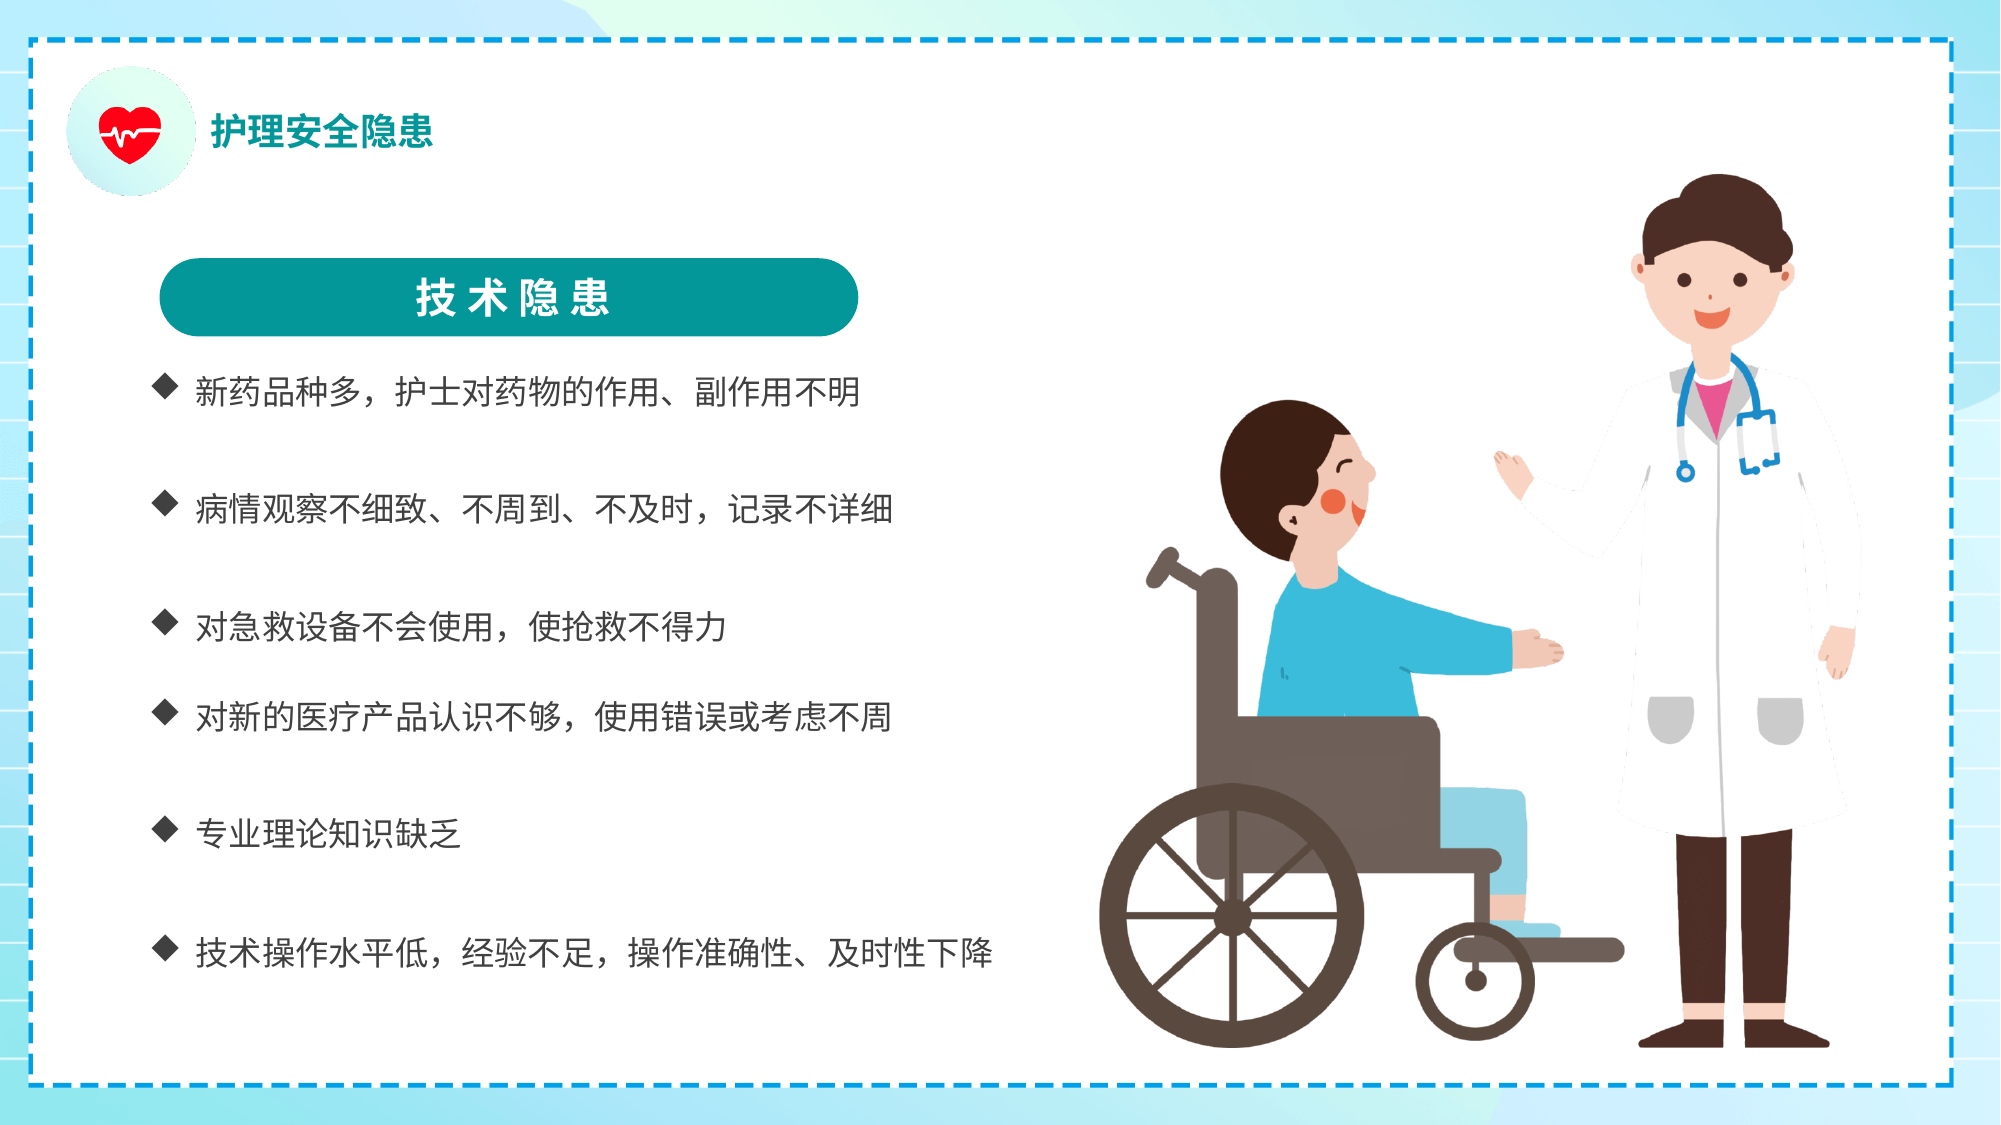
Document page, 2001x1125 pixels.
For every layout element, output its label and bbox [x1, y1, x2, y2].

text_box [159, 258, 859, 337]
picture [0, 0, 2000, 1125]
